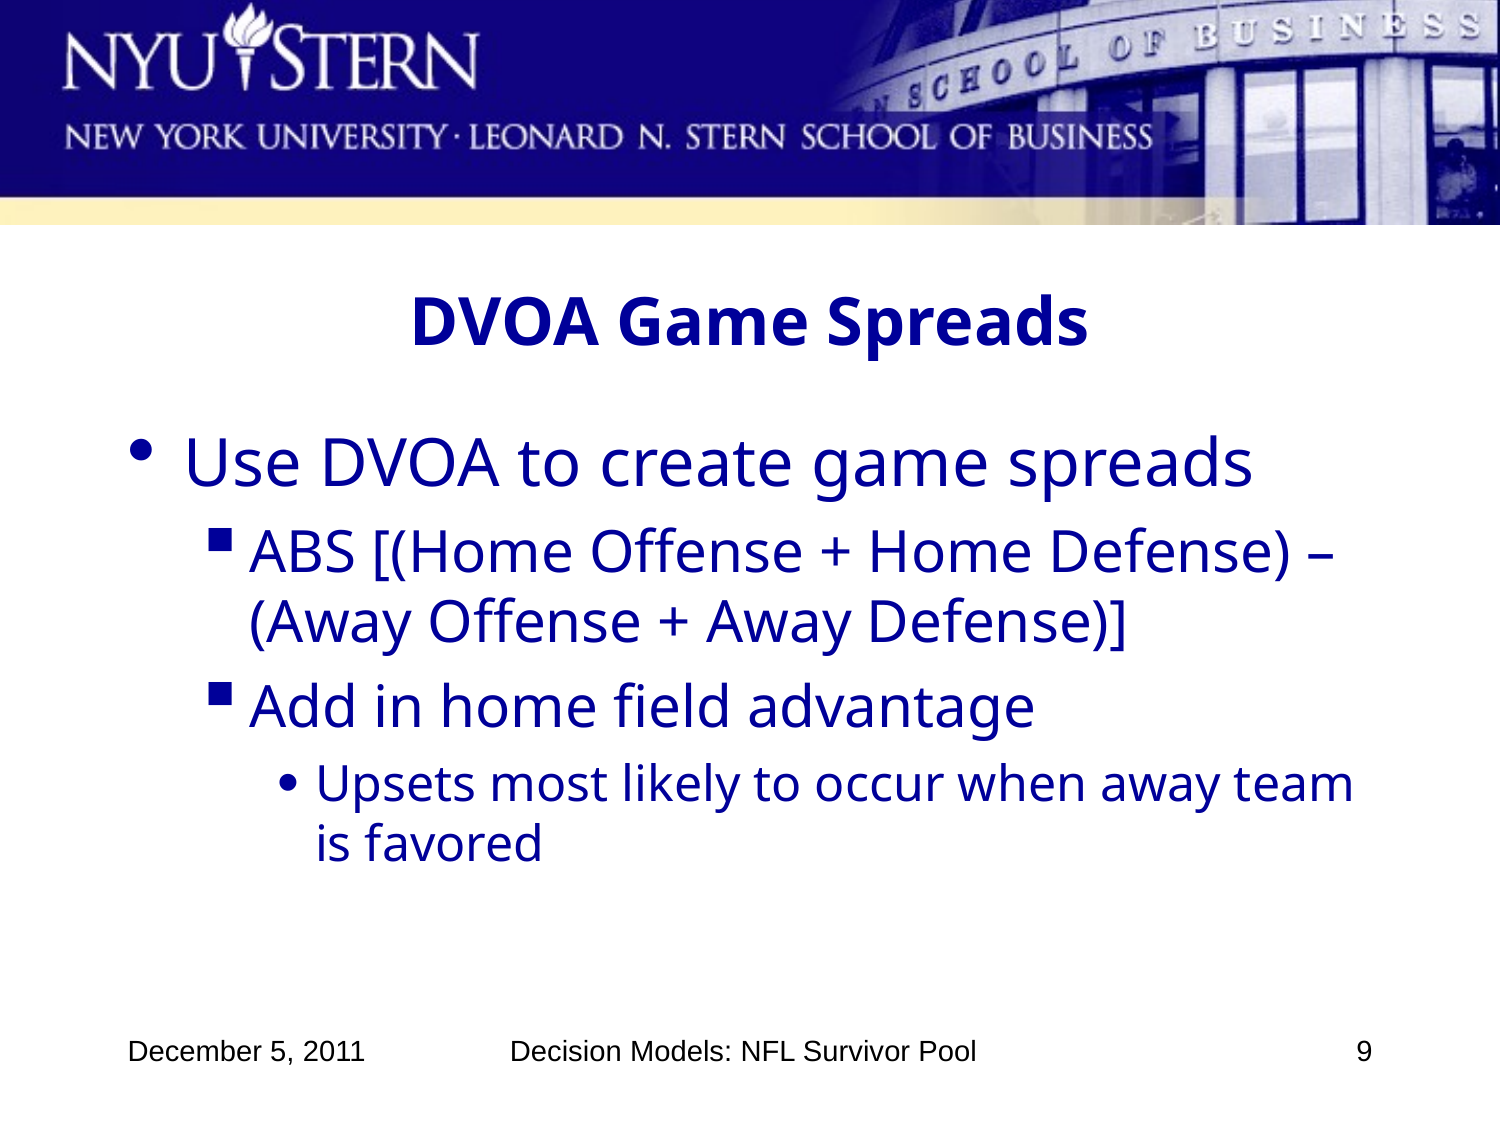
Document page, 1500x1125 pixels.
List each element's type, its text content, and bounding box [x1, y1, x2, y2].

title DVOA Game Spreads [0, 249, 1500, 388]
list Use DVOA to create game spreads ABS [(Home Offense + Home Defense) – (Away Offense + Away Defense)] Add in home field advantage Upsets most likely to occur when away team is favored [112, 412, 1388, 1075]
slide_number 9 [1074, 1025, 1388, 1100]
footer Decision Models: NFL Survivor Pool [474, 1025, 1013, 1100]
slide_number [112, 1025, 425, 1100]
picture [0, 0, 1500, 225]
